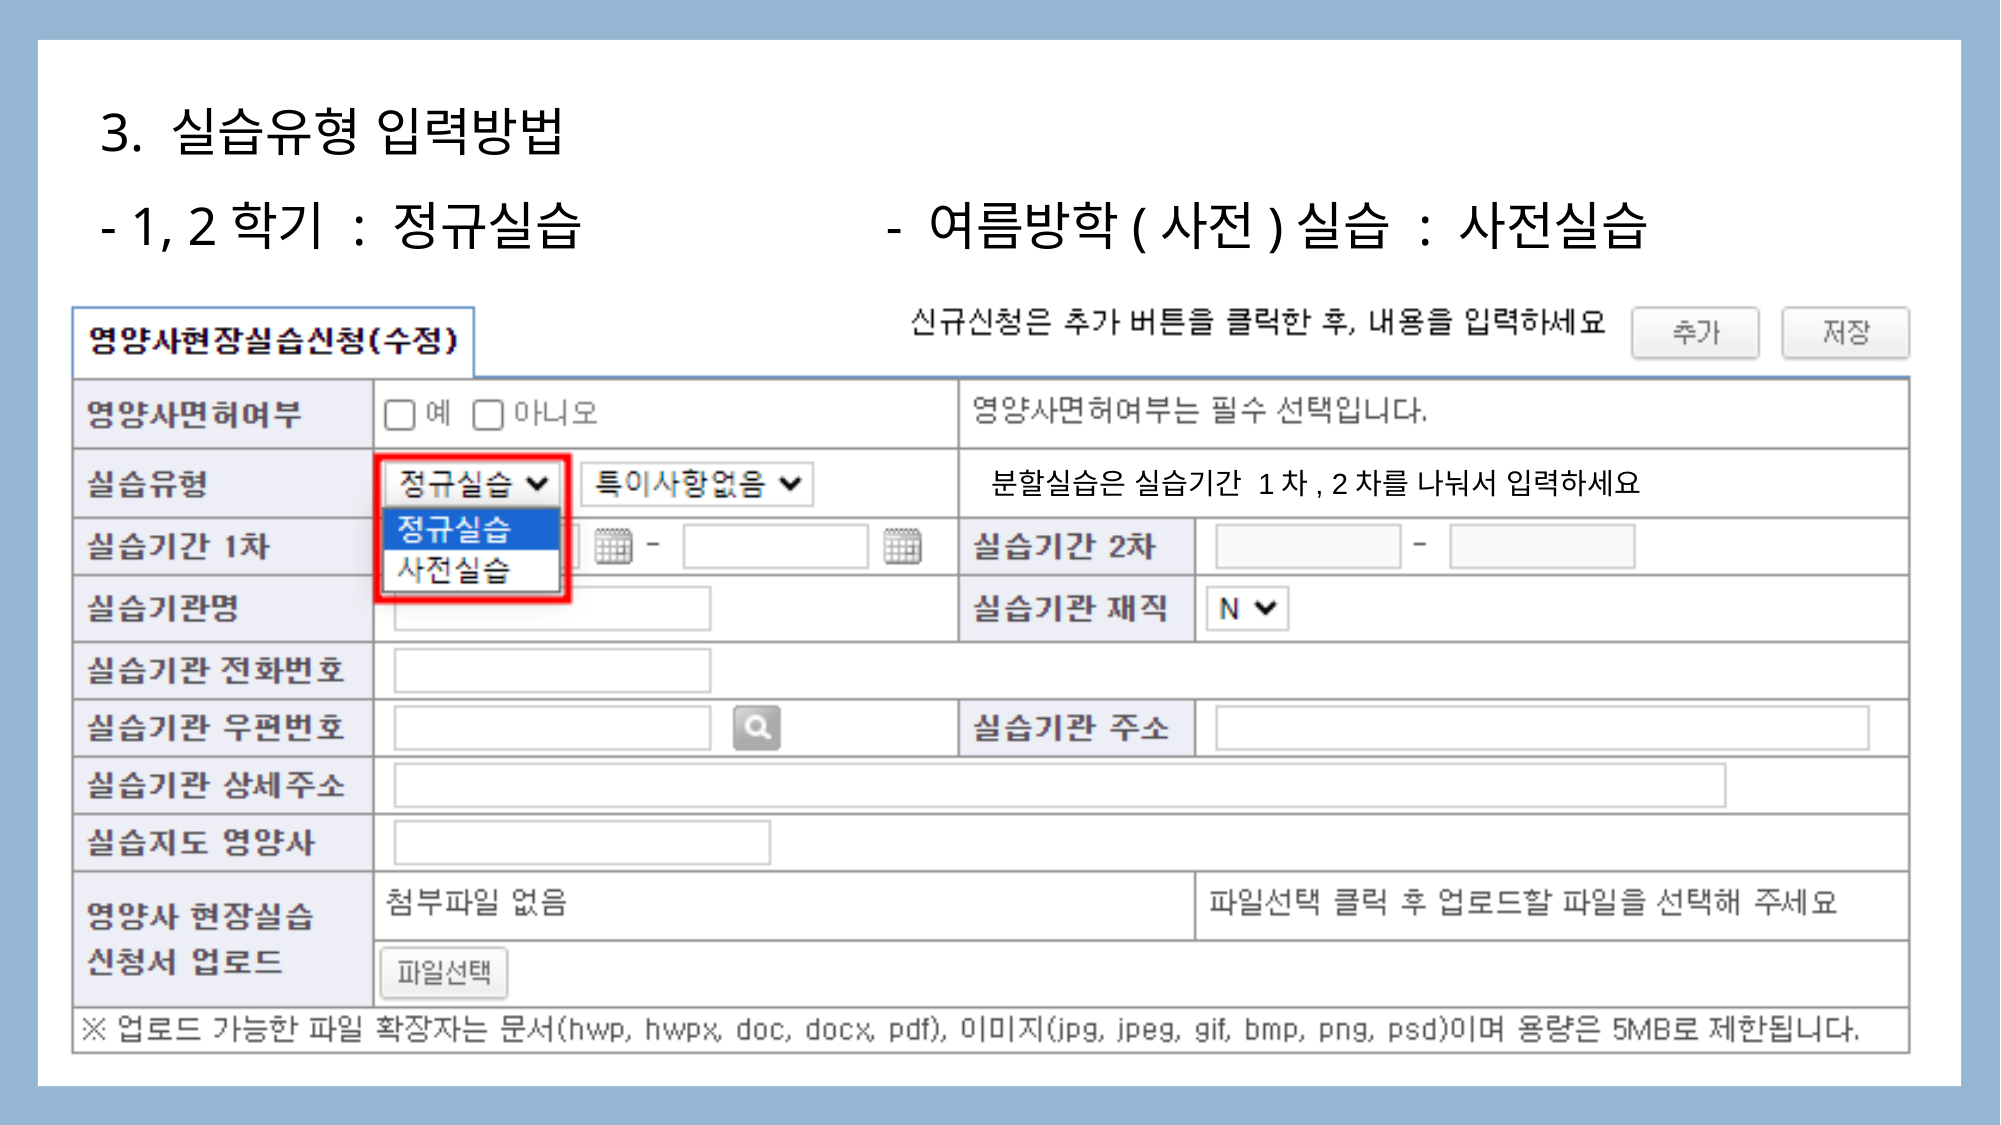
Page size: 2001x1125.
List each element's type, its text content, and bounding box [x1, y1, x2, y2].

text_box 3. 실습유형 입력방법 - 1, 2학기 : 정규실습 - 여름방학(사전)실습 : 사전실습 [85, 60, 1679, 263]
picture [53, 276, 1947, 1082]
